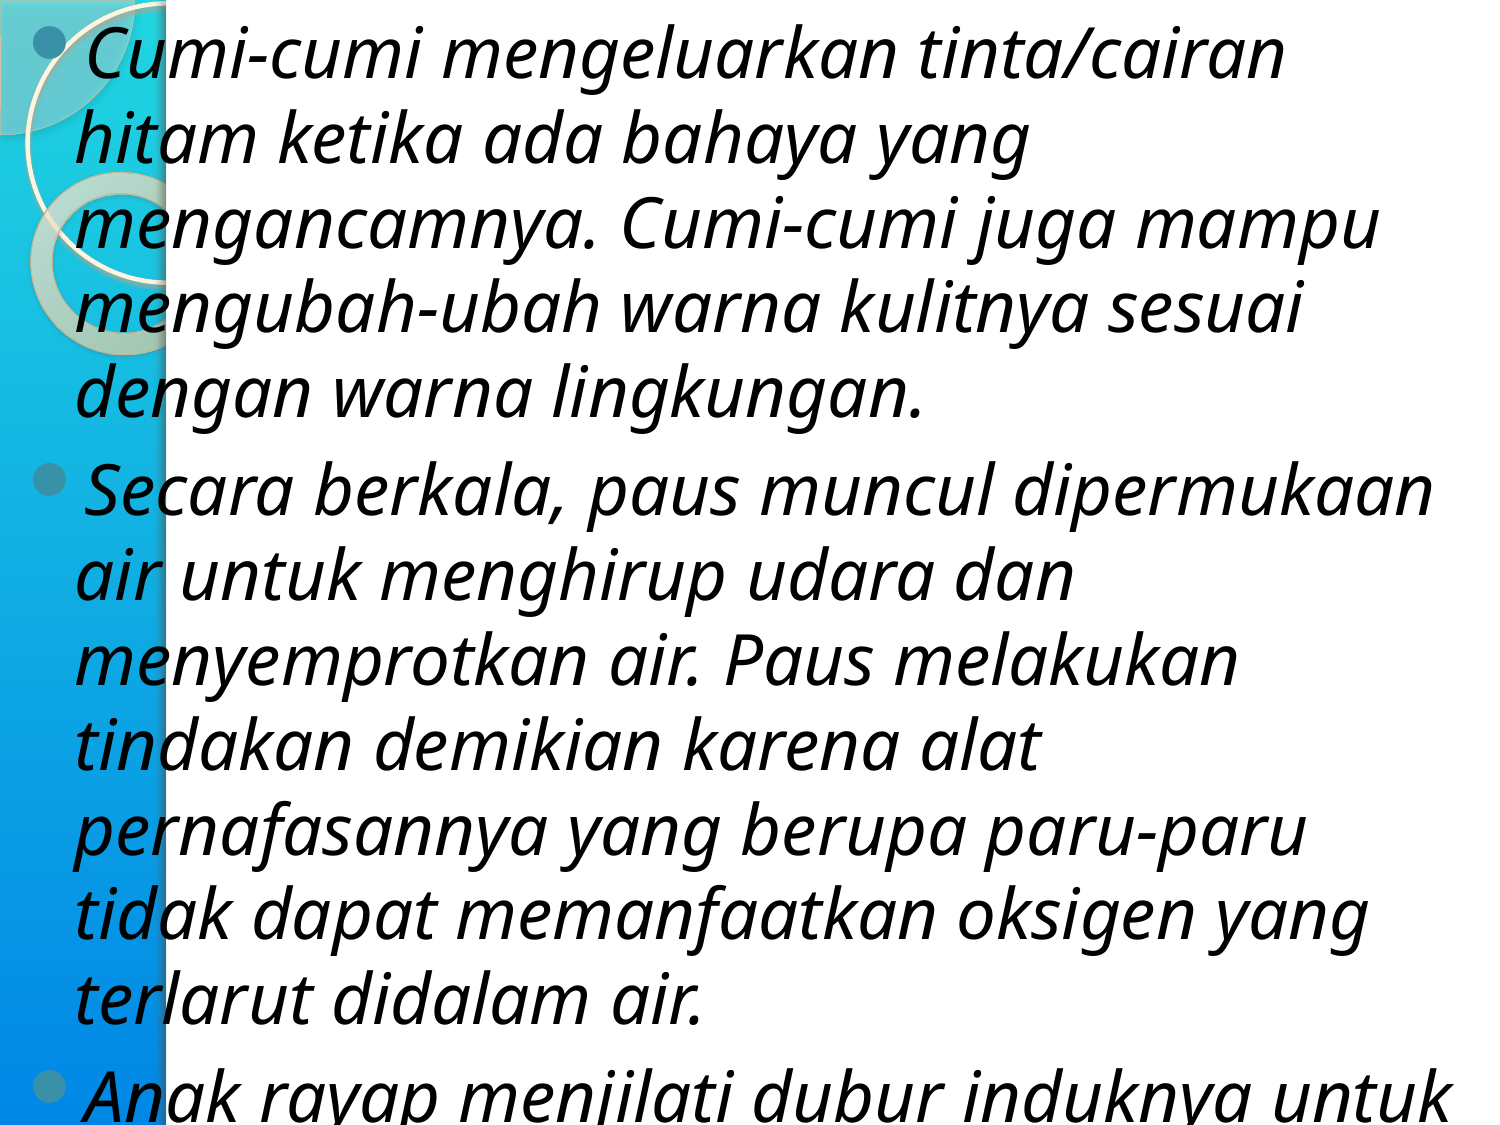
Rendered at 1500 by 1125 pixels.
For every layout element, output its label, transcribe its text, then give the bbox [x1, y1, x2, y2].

list Cumi-cumi mengeluarkan tinta/cairan hitam ketika ada bahaya yang mengancamnya. Cumi-cumi juga mampu mengubah-ubah warna kulitnya sesuai dengan warna lingkungan. Secara berkala, paus muncul dipermukaan air untuk menghirup udara dan menyemprotkan air. Paus melakukan tindakan demikian karena alat pernafasannya yang berupa paru-paru tidak dapat memanfaatkan oksigen yang terlarut didalam air. Anak rayap menjilati dubur induknya untuk memperoleh flagellata penghasil enzim selulase untuk membantu mencerna makanannya yang berupa kayu. [0, 0, 1500, 1125]
